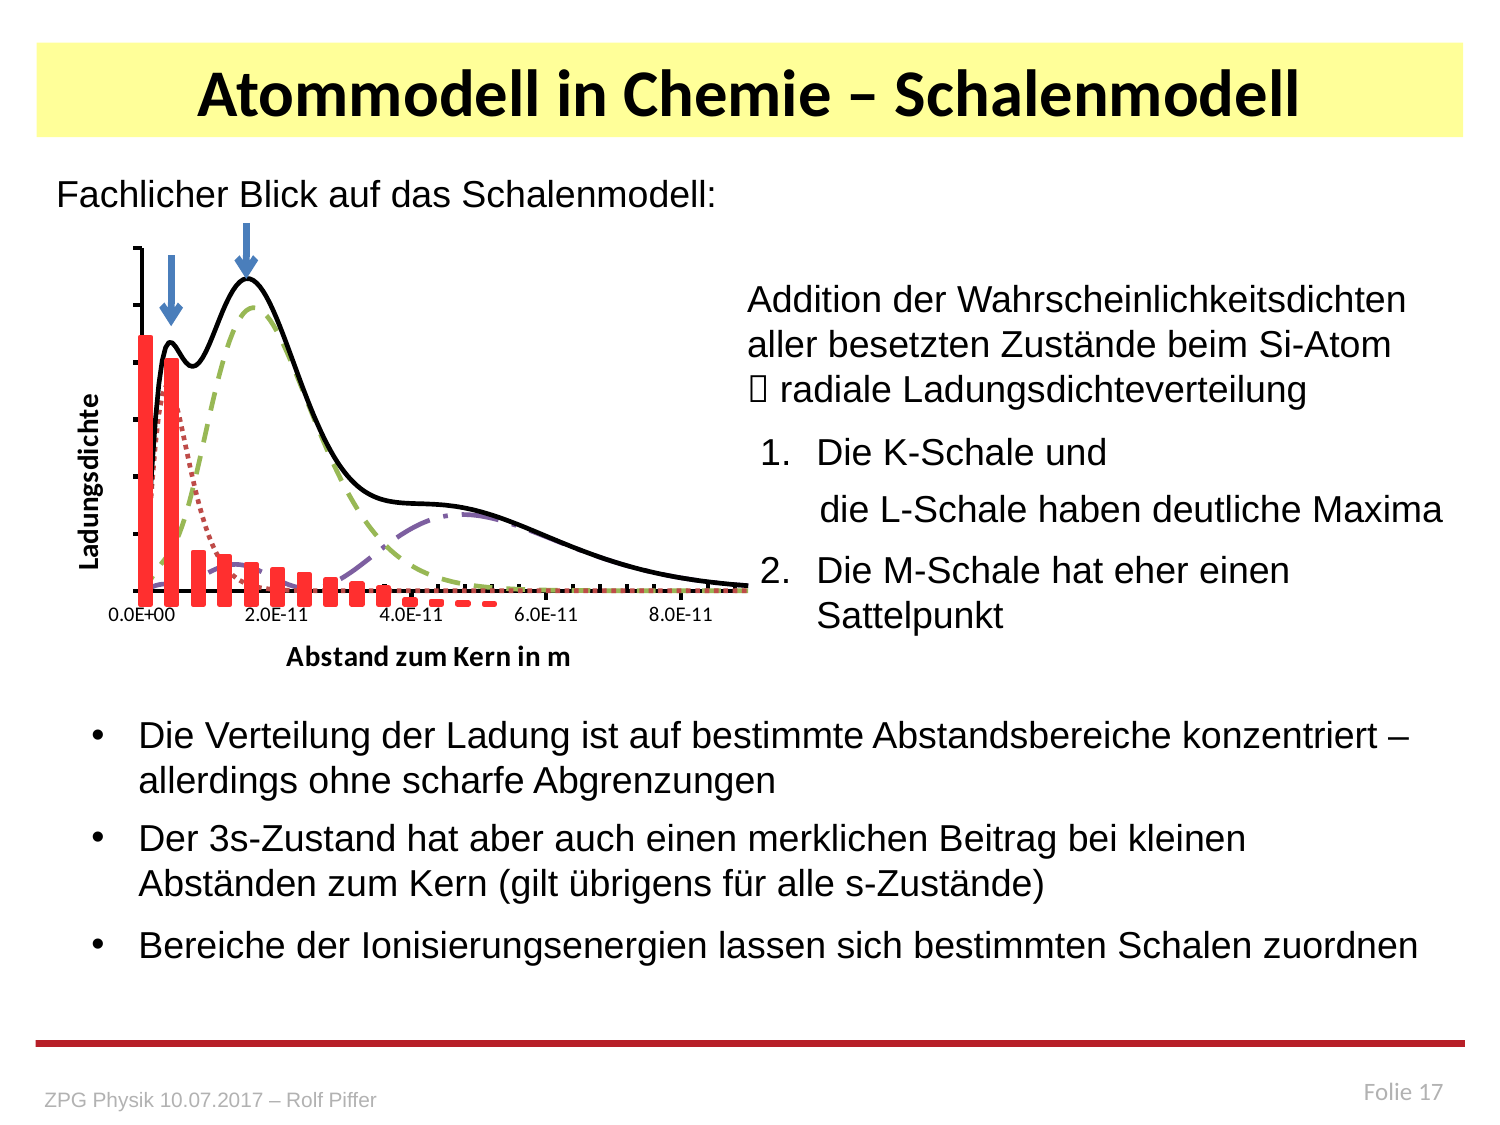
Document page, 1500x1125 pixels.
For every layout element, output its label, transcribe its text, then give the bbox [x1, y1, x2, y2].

text_box Bereiche der Ionisierungsenergien lassen sich bestimmten Schalen zuordnen [76, 913, 1459, 974]
footer ZPG Physik 10.07.2017 – Rolf Piffer [29, 1069, 762, 1125]
text_box Fachlicher Blick auf das Schalenmodell: [41, 162, 756, 221]
text_box Die Verteilung der Ladung ist auf bestimmte Abstandsbereiche konzentriert – allerdings ohne scharfe Abgrenzungen Der 3s-Zustand hat aber auch einen merklichen Beitrag bei kleinen Abständen zum Kern (gilt übrigens für alle s-Zustände) [76, 704, 1436, 912]
slide_number Folie 17 [1108, 1060, 1459, 1121]
title Atommodell in Chemie – Schalenmodell [41, 42, 1459, 149]
text_box Die M-Schale hat eher einen Sattelpunkt [799, 546, 1496, 644]
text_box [170, 222, 1496, 540]
chart [41, 222, 794, 706]
